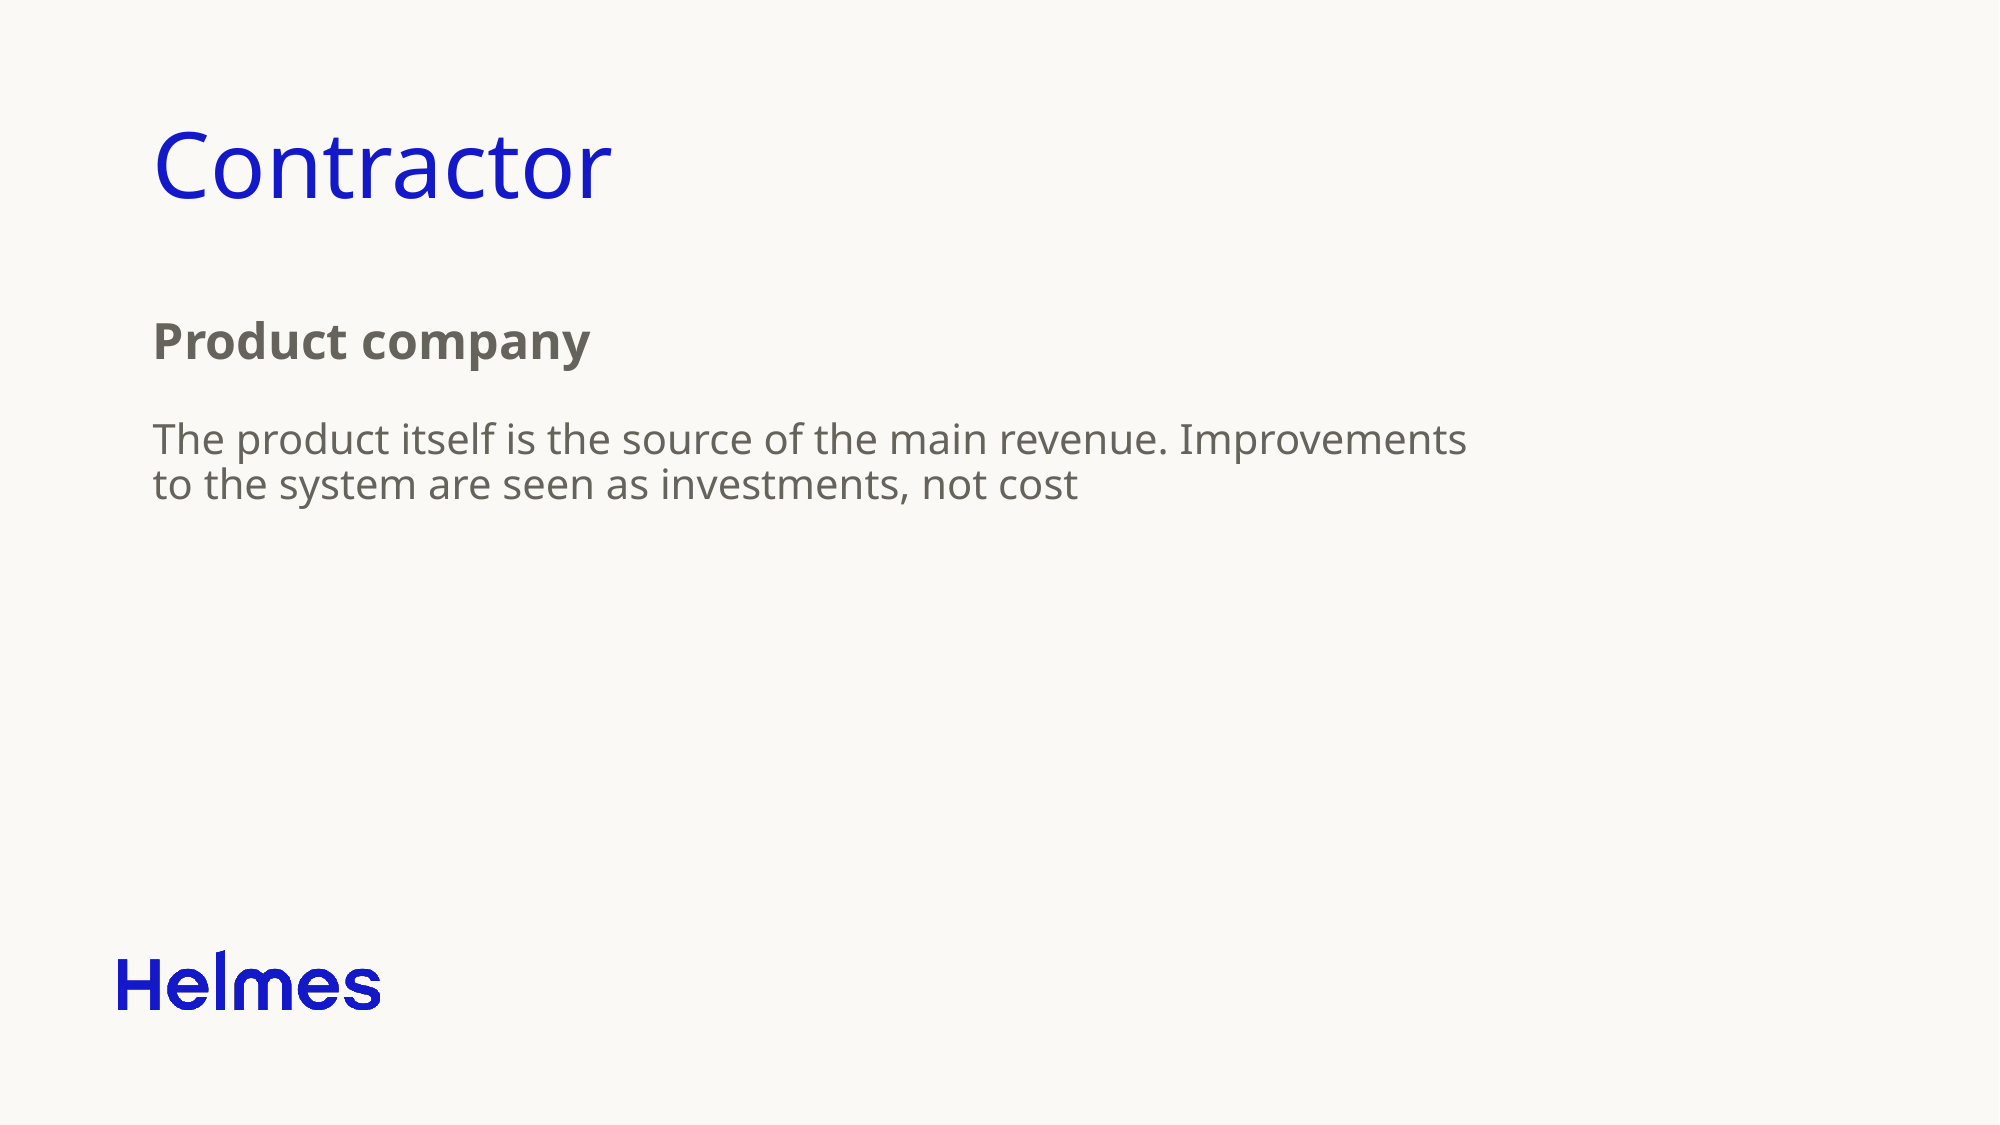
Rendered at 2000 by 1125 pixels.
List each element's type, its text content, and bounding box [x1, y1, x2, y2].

title Contractor [137, 59, 1863, 278]
list Product company [137, 275, 984, 410]
picture [118, 950, 380, 1010]
list The product itself is the source of the main revenue. Improvements to the system are seen as investments, not cost [137, 410, 1496, 1016]
